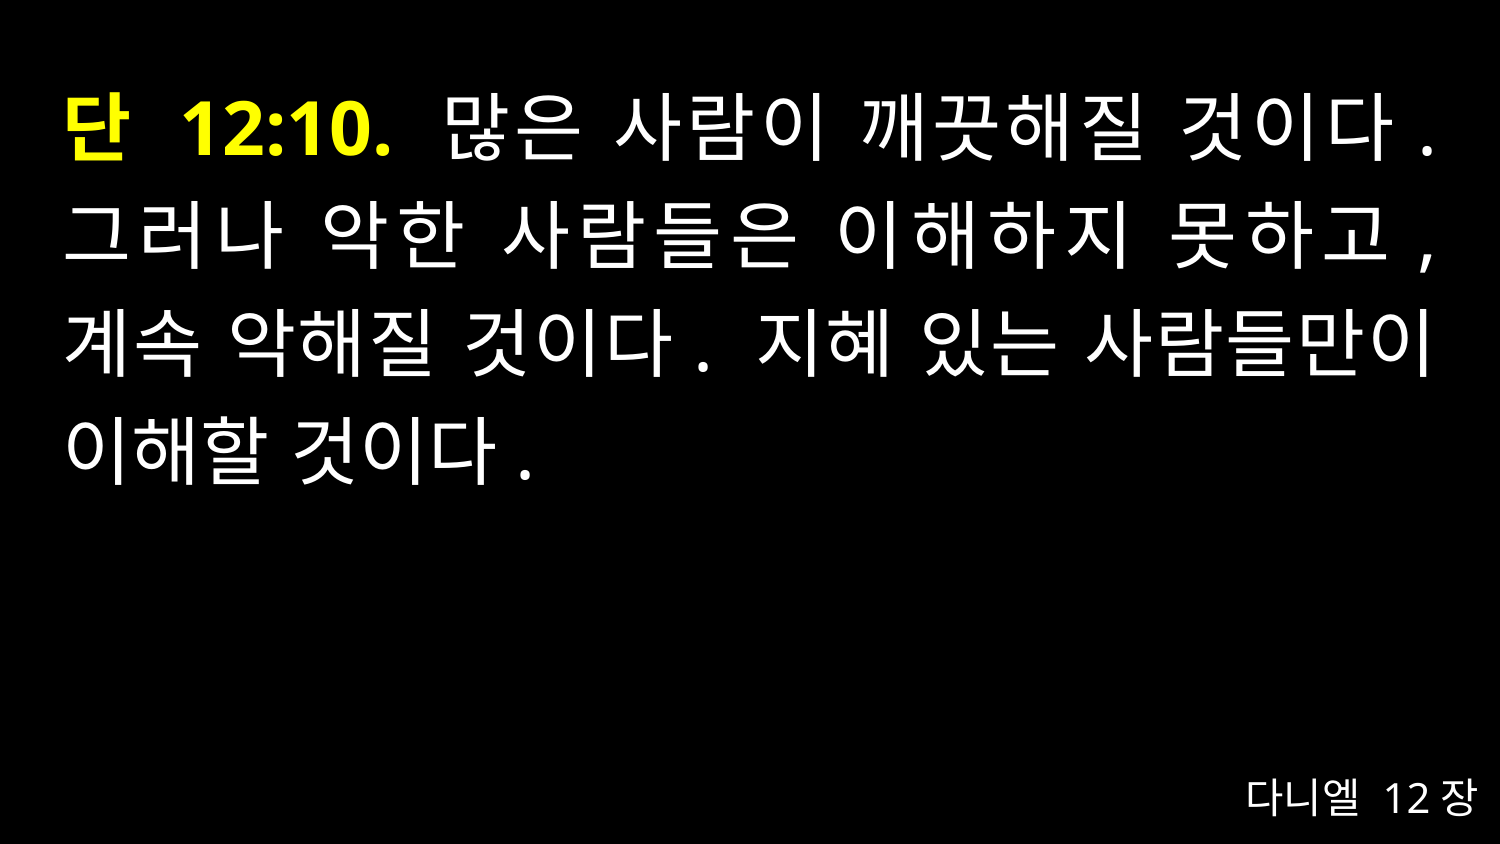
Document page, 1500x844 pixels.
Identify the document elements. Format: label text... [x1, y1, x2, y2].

subtitle 다니엘 12장 [916, 770, 1500, 844]
title 단 12:10. 많은 사람이 깨끗해질 것이다. 그러나 악한 사람들은 이해하지 못하고, 계속 악해질 것이다. 지혜 있는 사람들만이 이해할 것이다. [0, 0, 1500, 844]
